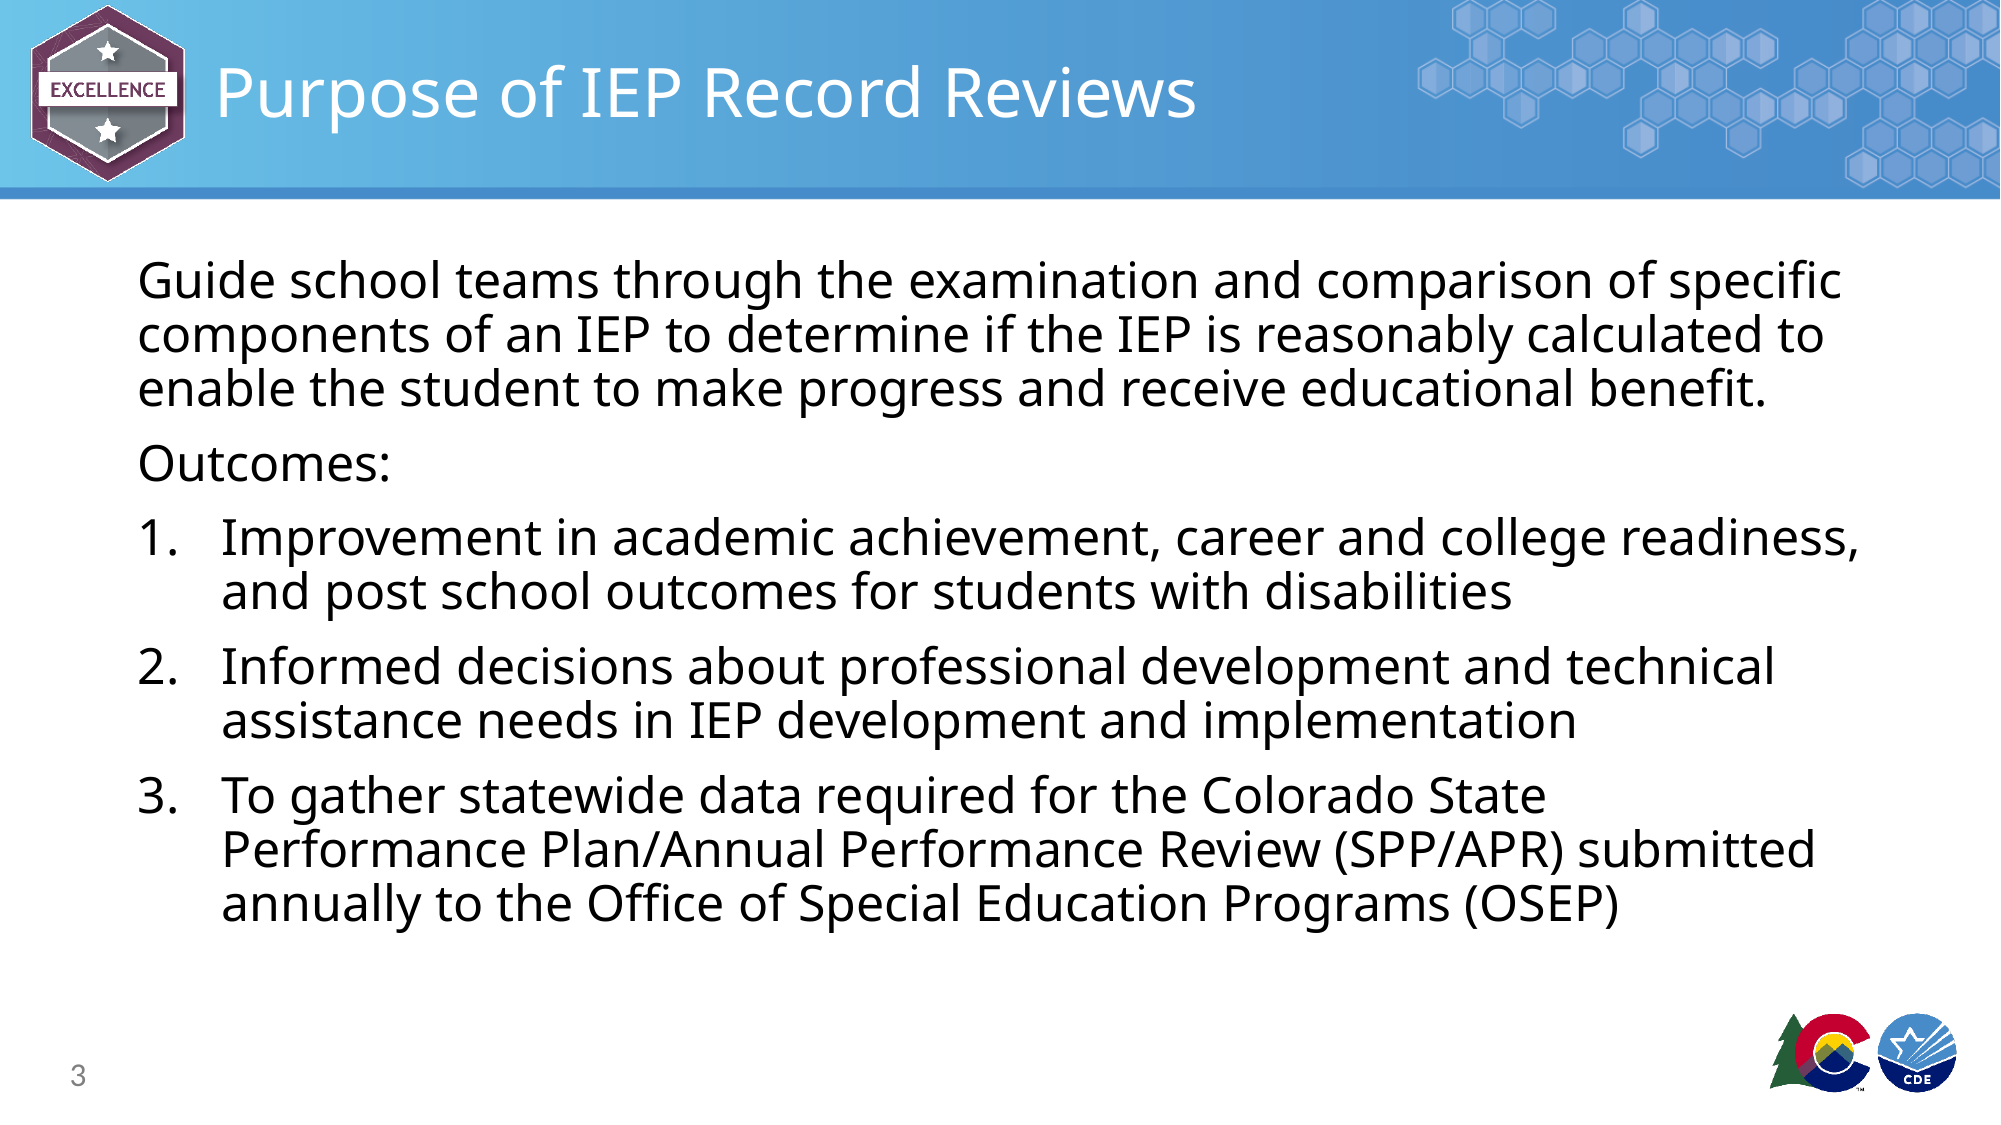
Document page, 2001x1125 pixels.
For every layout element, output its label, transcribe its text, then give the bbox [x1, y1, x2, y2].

picture [0, 0, 2000, 200]
list Guide school teams through the examination and comparison of specific components of an IEP to determine if the IEP is reasonably calculated to enable the student to make progress and receive educational benefit. Outcomes: Improvement in academic achievement, career and college readiness, and post school outcomes for students with disabilities Informed decisions about professional development and technical assistance needs in IEP development and implementation To gather statewide data required for the Colorado State Performance Plan/Annual Performance Review (SPP/APR) submitted annually to the Office of Special Education Programs (OSEP) [137, 254, 1863, 969]
picture [1768, 1012, 1957, 1093]
slide_number 3 [54, 1042, 505, 1103]
title Purpose of IEP Record Reviews [214, 58, 1396, 182]
